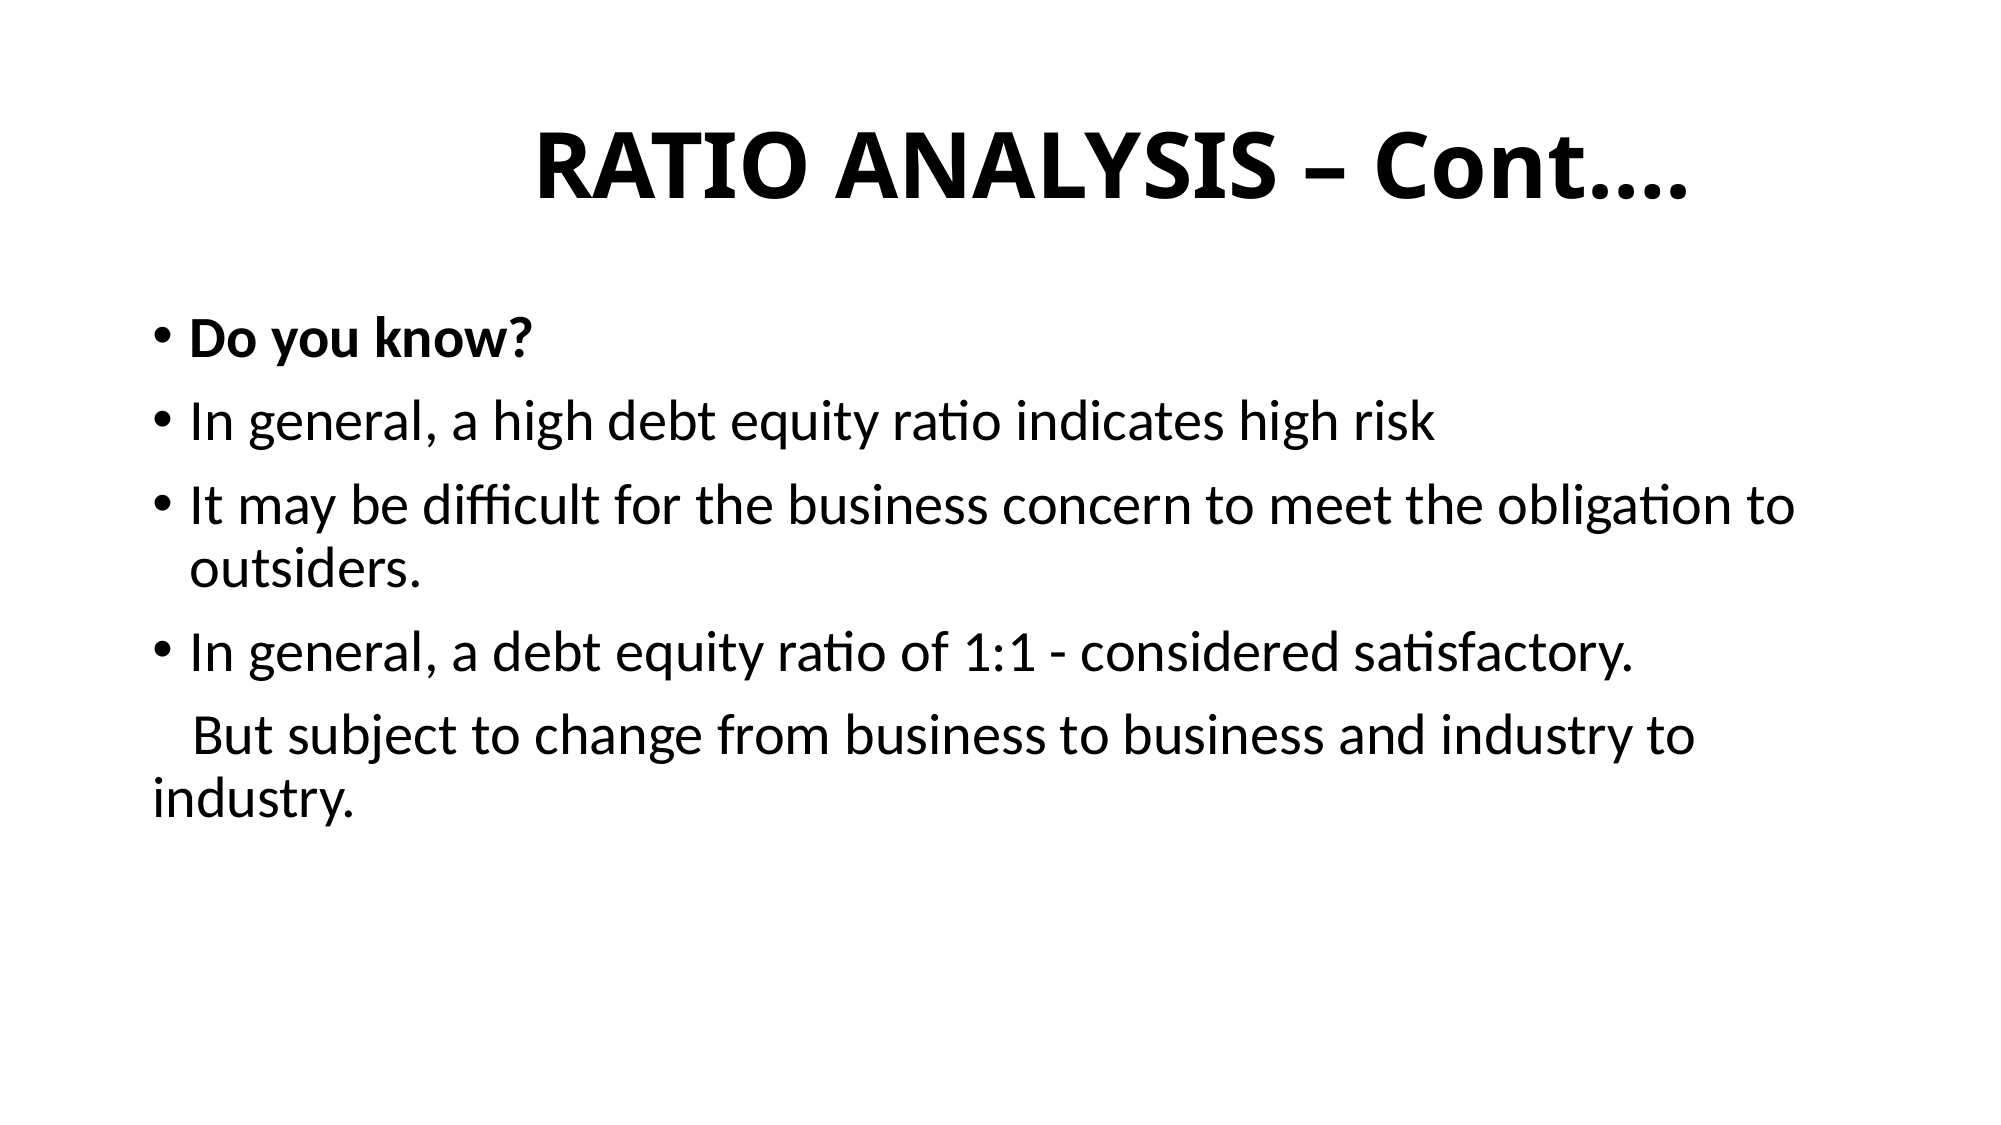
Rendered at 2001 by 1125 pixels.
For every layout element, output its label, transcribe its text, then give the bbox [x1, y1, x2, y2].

list Do you know? In general, a high debt equity ratio indicates high risk It may be difficult for the business concern to meet the obligation to outsiders. In general, a debt equity ratio of 1:1 - considered satisfactory. But subject to change from business to business and industry to industry. [137, 299, 1863, 1014]
title RATIO ANALYSIS – Cont…. [137, 59, 1863, 278]
